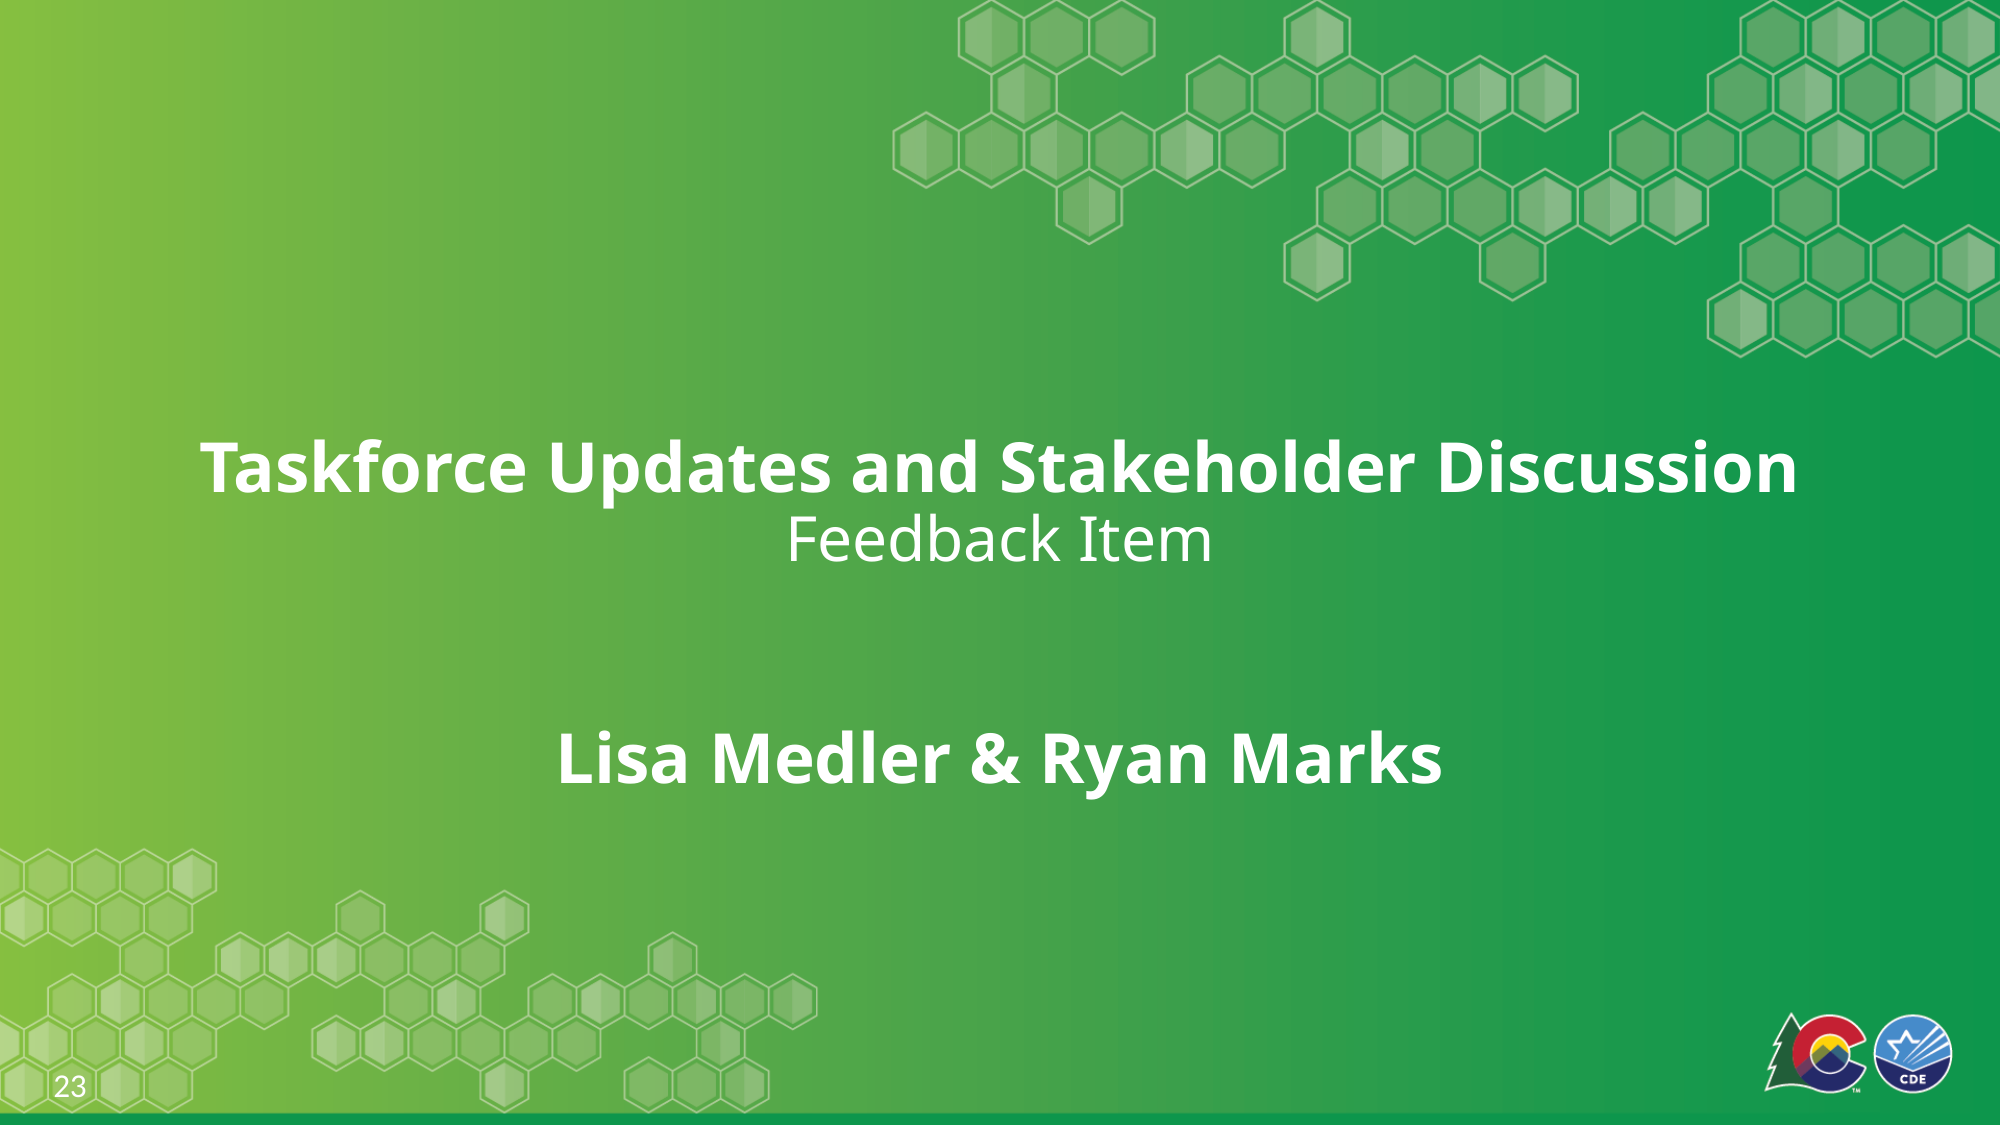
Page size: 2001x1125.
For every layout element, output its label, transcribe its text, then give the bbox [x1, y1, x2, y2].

picture [0, 810, 2000, 1125]
picture [0, 0, 2000, 425]
slide_number 23 [38, 1054, 489, 1115]
title Taskforce Updates and Stakeholder Discussion Feedback Item Lisa Medler & Ryan Marks [0, 425, 2000, 810]
